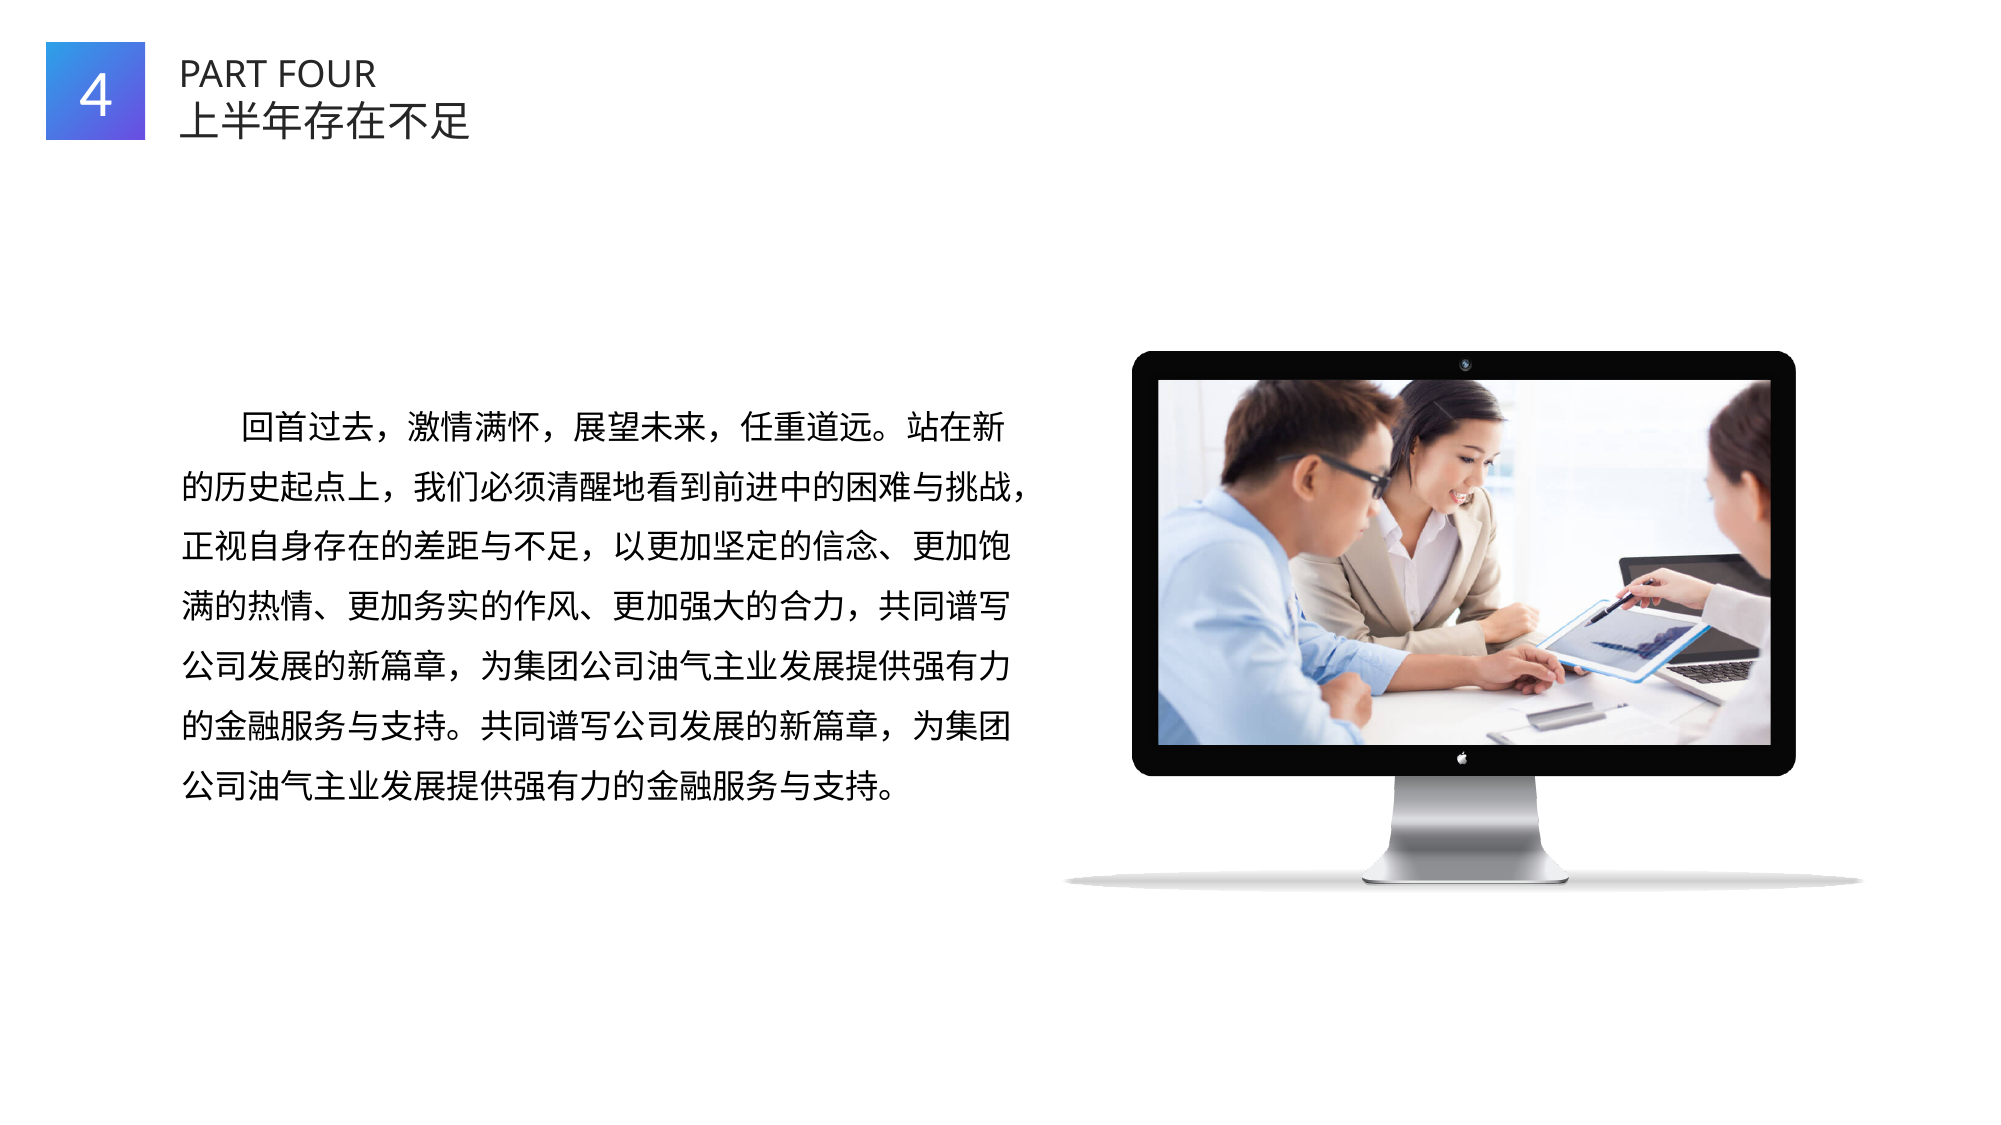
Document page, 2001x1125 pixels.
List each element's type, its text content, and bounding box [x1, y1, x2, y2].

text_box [46, 42, 516, 153]
text_box 回首过去，激情满怀，展望未来，任重道远。站在新的历史起点上，我们必须清醒地看到前进中的困难与挑战，正视自身存在的差距与不足，以更加坚定的信念、更加饱满的热情、更加务实的作风、更加强大的合力，共同谱写公司发展的新篇章，为集团公司油气主业发展提供强有力的金融服务与支持。共同谱写公司发展的新篇章，为集团公司油气主业发展提供强有力的金融服务与支持。 [166, 378, 1035, 853]
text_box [1061, 351, 1866, 893]
